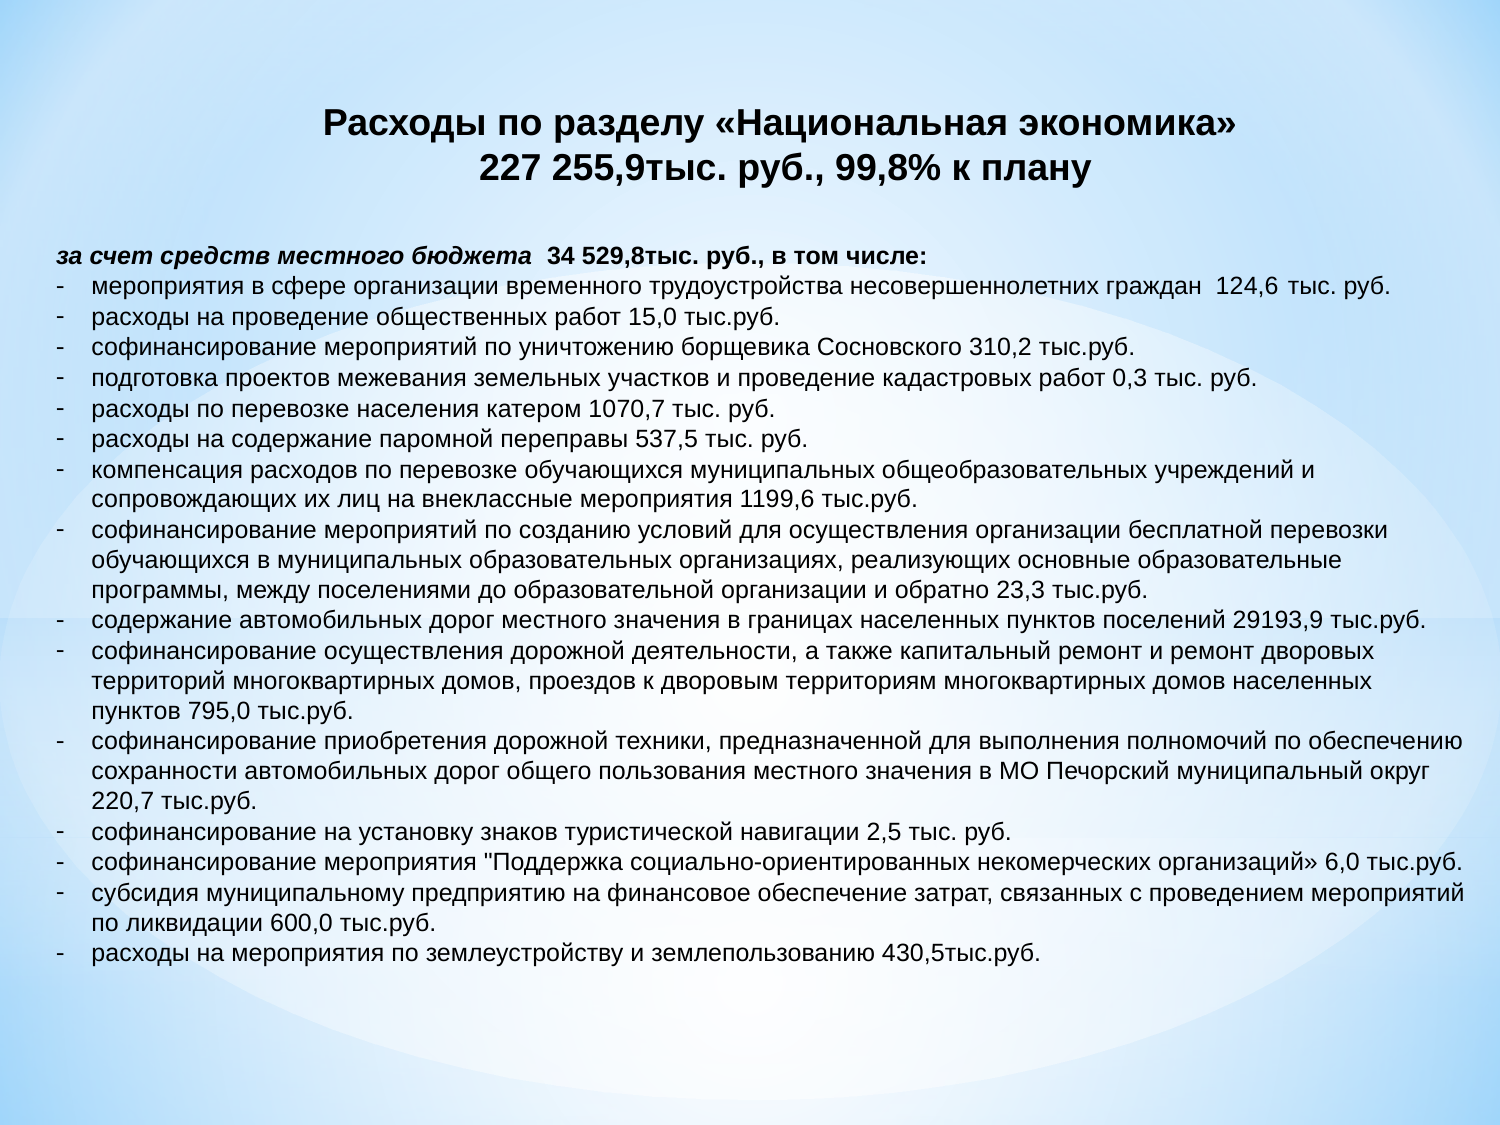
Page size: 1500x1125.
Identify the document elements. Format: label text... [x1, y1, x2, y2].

text_box за счет средств местного бюджета 34 529,8тыс. руб., в том числе: мероприятия в сфере организации временного трудоустройства несовершеннолетних граждан 124,6 тыс. руб. расходы на проведение общественных работ 15,0 тыс.руб. софинансирование мероприятий по уничтожению борщевика Сосновского 310,2 тыс.руб. подготовка проектов межевания земельных участков и проведение кадастровых работ 0,3 тыс. руб. расходы по перевозке населения катером 1070,7 тыс. руб. расходы на содержание паромной переправы 537,5 тыс. руб. компенсация расходов по перевозке обучающихся муниципальных общеобразовательных учреждений и сопровождающих их лиц на внеклассные мероприятия 1199,6 тыс.руб. софинансирование мероприятий по созданию условий для осуществления организации бесплатной перевозки обучающихся в муниципальных образовательных организациях, реализующих основные образовательные программы, между поселениями до образовательной организации и обратно 23,3 тыс.руб. содержание автомобильных дорог местного значения в границах населенных пунктов поселений 29193,9 тыс.руб. софинансирование осуществления дорожной деятельности, а также капитальный ремонт и ремонт дворовых территорий многоквартирных домов, проездов к дворовым территориям многоквартирных домов населенных пунктов 795,0 тыс.руб. софинансирование приобретения дорожной техники, предназначенной для выполнения полномочий по обеспечению сохранности автомобильных дорог общего пользования местного значения в МО Печорский муниципальный округ 220,7 тыс.руб. софинансирование на установку знаков туристической навигации 2,5 тыс. руб. софинансирование мероприятия "Поддержка социально-ориентированных некомерческих организаций» 6,0 тыс.руб. субсидия муниципальному предприятию на финансовое обеспечение затрат, связанных с проведением мероприятий по ликвидации 600,0 тыс.руб. расходы на мероприятия по землеустройству и землепользованию 430,5тыс.руб. [41, 231, 1483, 975]
text_box Расходы по разделу «Национальная экономика» 227 255,9тыс. руб., 99,8% к плану [112, 89, 1459, 196]
